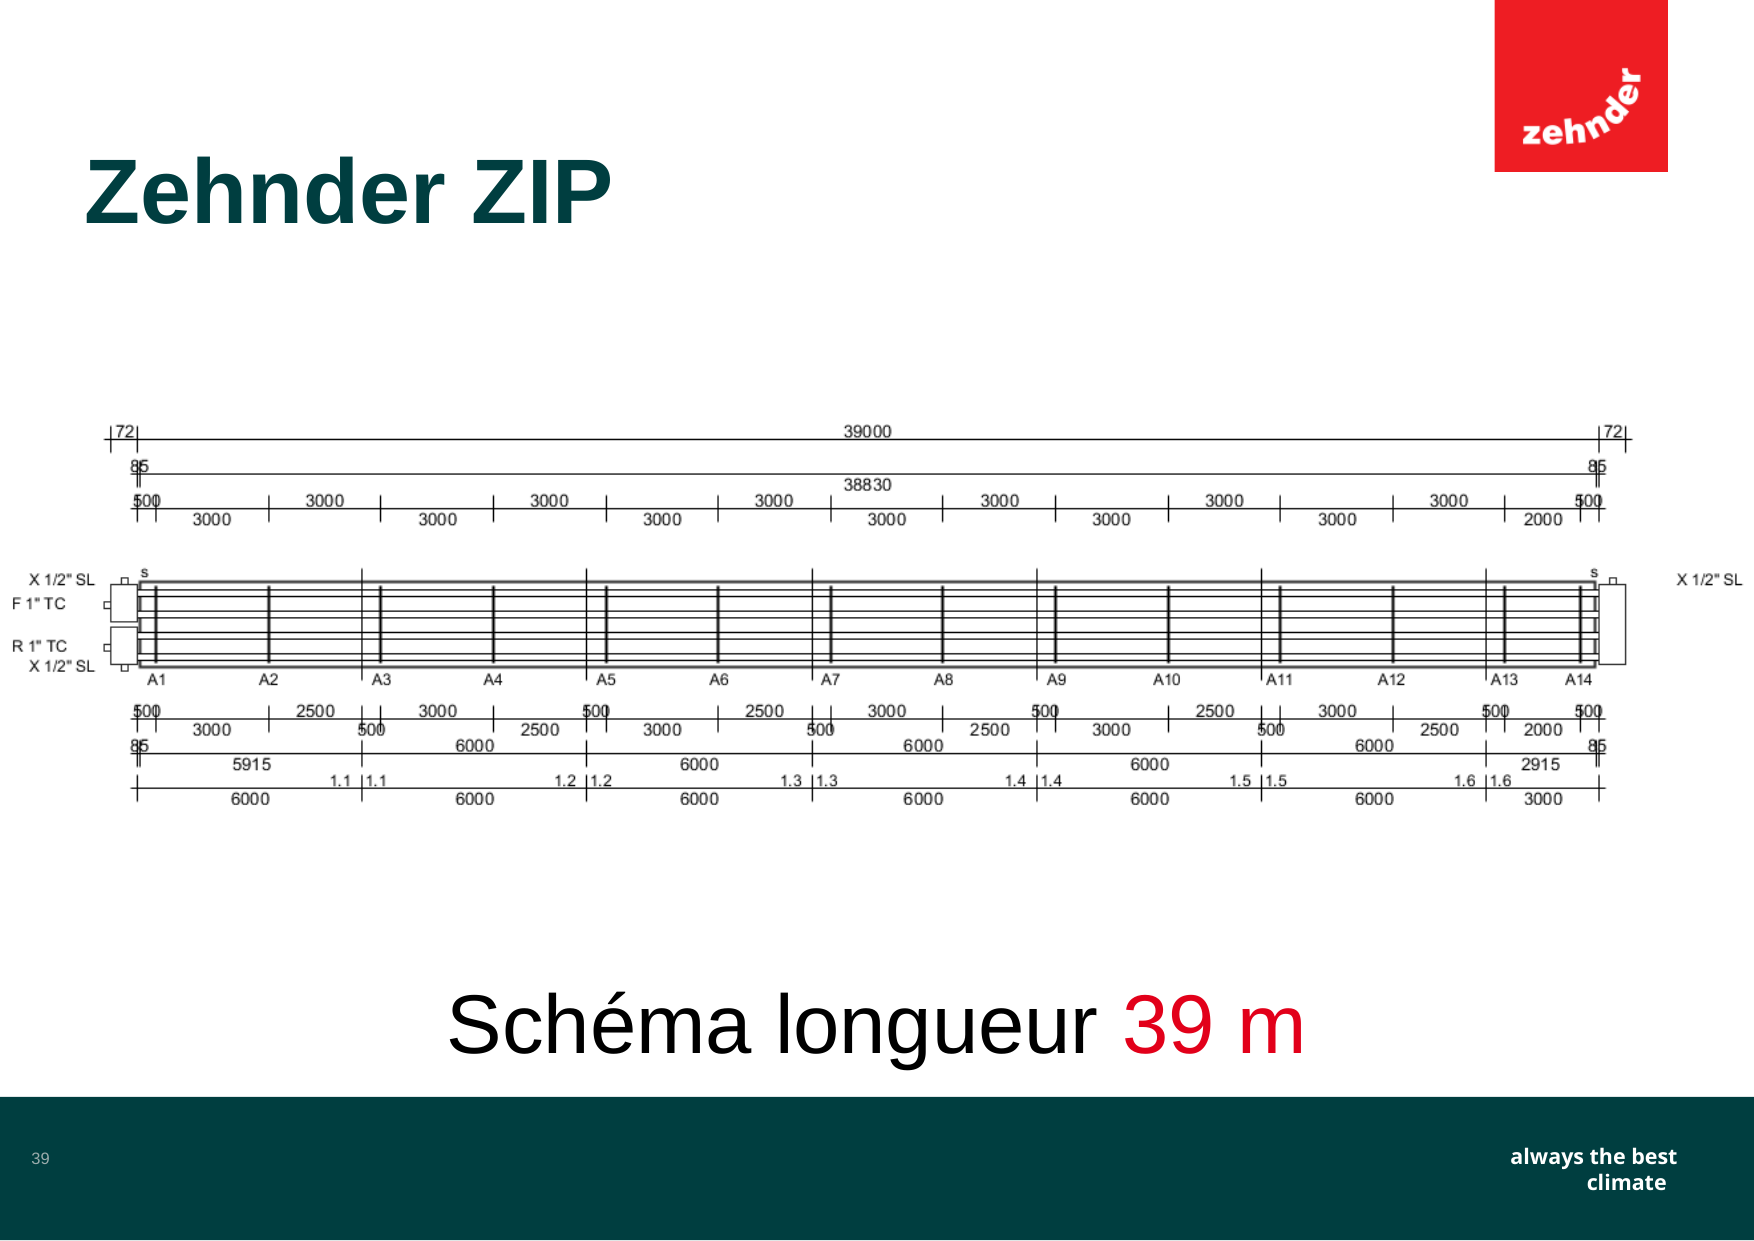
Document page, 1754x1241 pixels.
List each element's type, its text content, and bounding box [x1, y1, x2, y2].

title Zehnder ZIP [70, 136, 1583, 207]
picture [0, 415, 1754, 821]
text_box Schéma longueur 39 m [431, 962, 1323, 1078]
